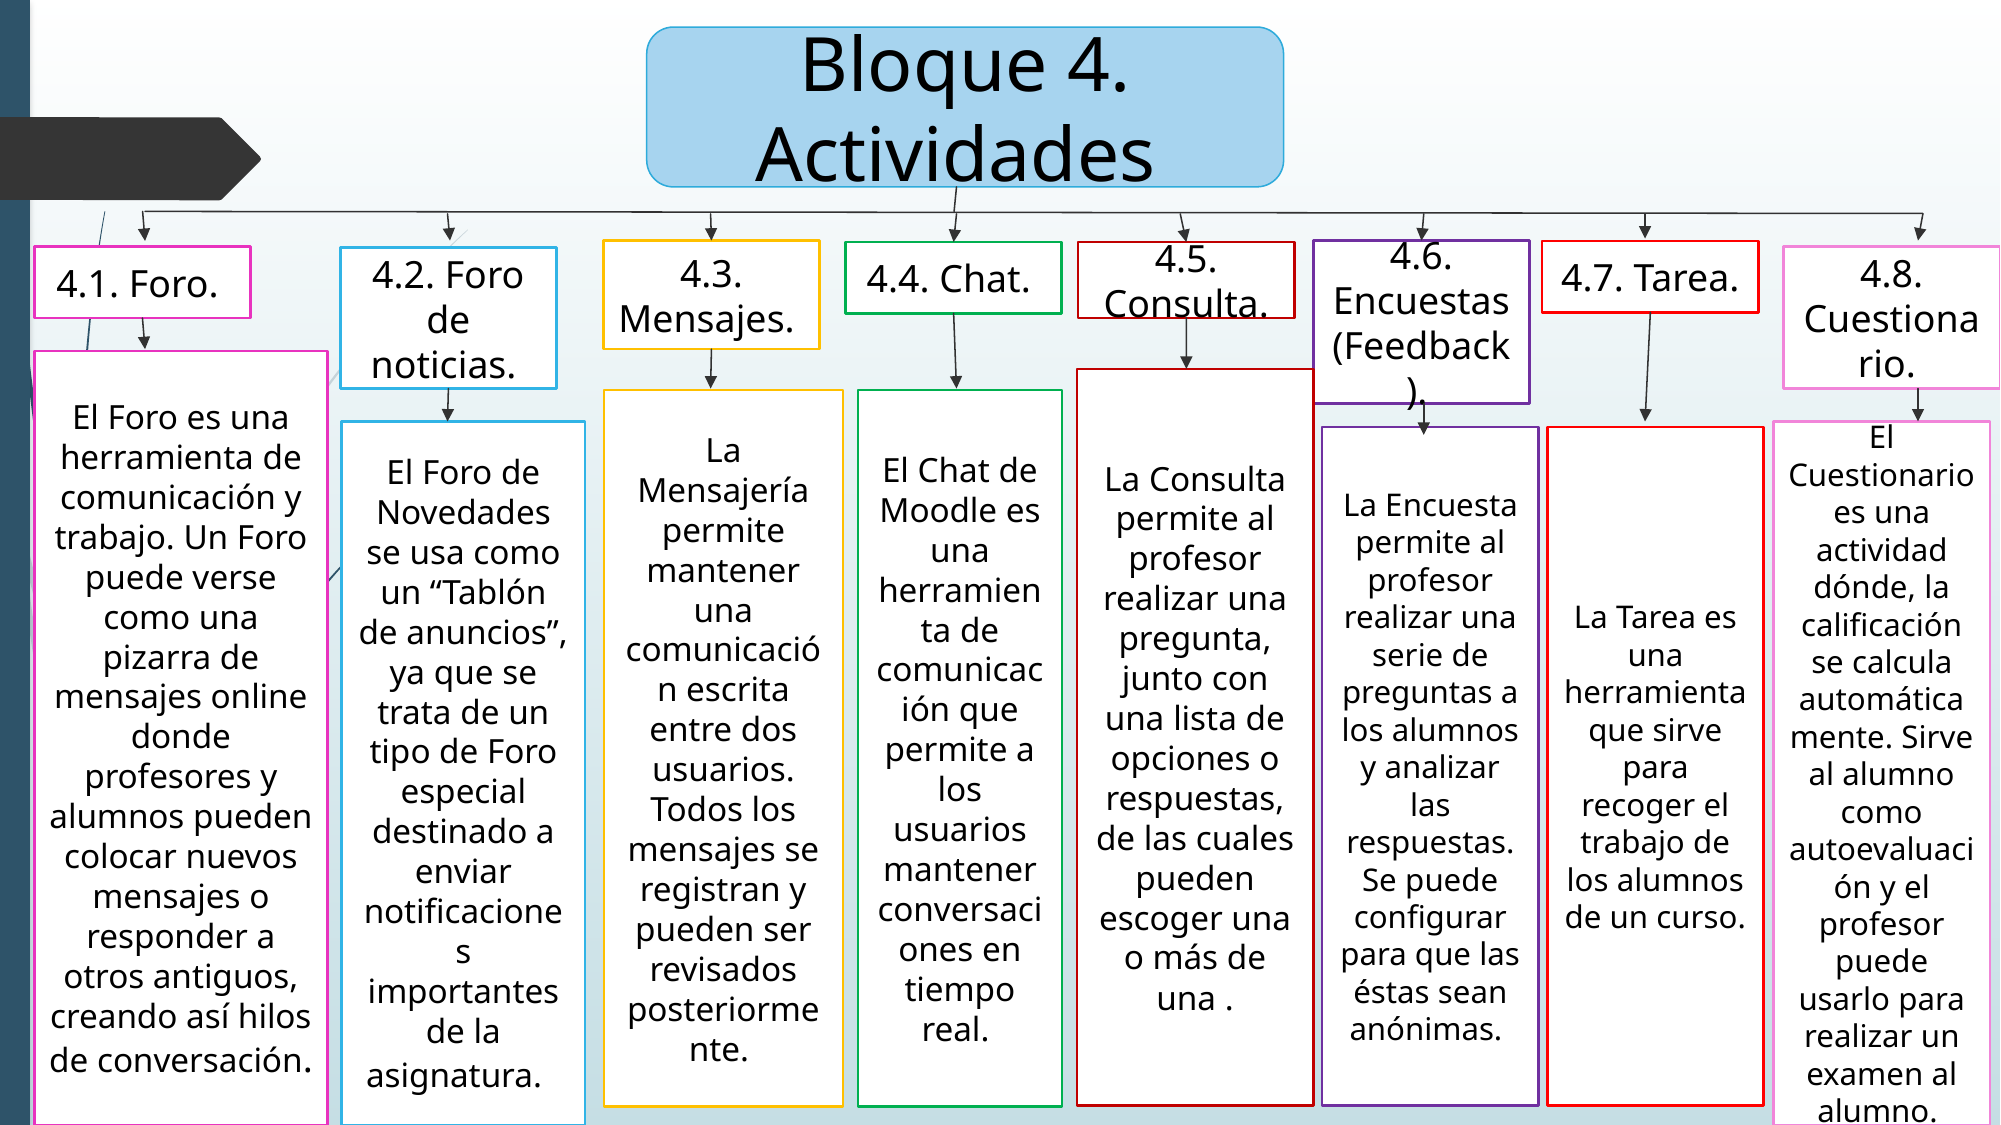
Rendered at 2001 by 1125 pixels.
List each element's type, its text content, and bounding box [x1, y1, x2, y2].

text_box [447, 213, 451, 241]
text_box La Mensajería permite mantener una comunicación escrita entre dos usuarios. Todos los mensajes se registran y pueden ser revisados posteriormente. [603, 389, 844, 1108]
text_box 4.8. Cuestionario. [1782, 245, 2000, 390]
text_box El Foro es una herramienta de comunicación y trabajo. Un Foro puede verse como una pizarra de mensajes online donde profesores y alumnos pueden colocar nuevos mensajes o responder a otros antiguos, creando así hilos de conversación. [33, 350, 329, 1125]
text_box Bloque 4. Actividades [645, 26, 1285, 188]
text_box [142, 317, 146, 350]
text_box 4.3. Mensajes. [602, 239, 821, 350]
text_box 4.7. Tarea. [1541, 240, 1760, 314]
text_box El Foro de Novedades se usa como un “Tablón de anuncios”, ya que se trata de un tipo de Foro especial destinado a enviar notificaciones importantes de la asignatura. [340, 420, 586, 1125]
text_box El Cuestionario es una actividad dónde, la calificación se calcula automáticamente. Sirve al alumno como autoevaluación y el profesor puede usarlo para realizar un examen al alumno. [1772, 420, 1991, 1125]
text_box 4.1. Foro. [33, 245, 252, 319]
text_box 4.6. Encuestas (Feedback). [1312, 239, 1531, 405]
text_box 4.5. Consulta. [1077, 241, 1296, 319]
text_box 4.2. Foro de noticias. [339, 246, 558, 390]
text_box 4.4. Chat. [844, 241, 1063, 315]
text_box El Chat de Moodle es una herramienta de comunicación que permite a los usuarios mantener conversaciones en tiempo real. [857, 389, 1063, 1108]
text_box La Encuesta permite al profesor realizar una serie de preguntas a los alumnos y analizar las respuestas. Se puede configurar para que las éstas sean anónimas. [1321, 426, 1540, 1107]
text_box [142, 211, 146, 242]
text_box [953, 186, 957, 209]
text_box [1644, 312, 1651, 422]
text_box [953, 213, 957, 243]
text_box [953, 313, 957, 389]
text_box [1917, 213, 1924, 241]
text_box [1180, 213, 1187, 243]
text_box La Tarea es una herramienta que sirve para recoger el trabajo de los alumnos de un curso. [1546, 426, 1765, 1107]
text_box La Consulta permite al profesor realizar una pregunta, junto con una lista de opciones o respuestas, de las cuales pueden escoger una o más de una . [1076, 368, 1315, 1107]
